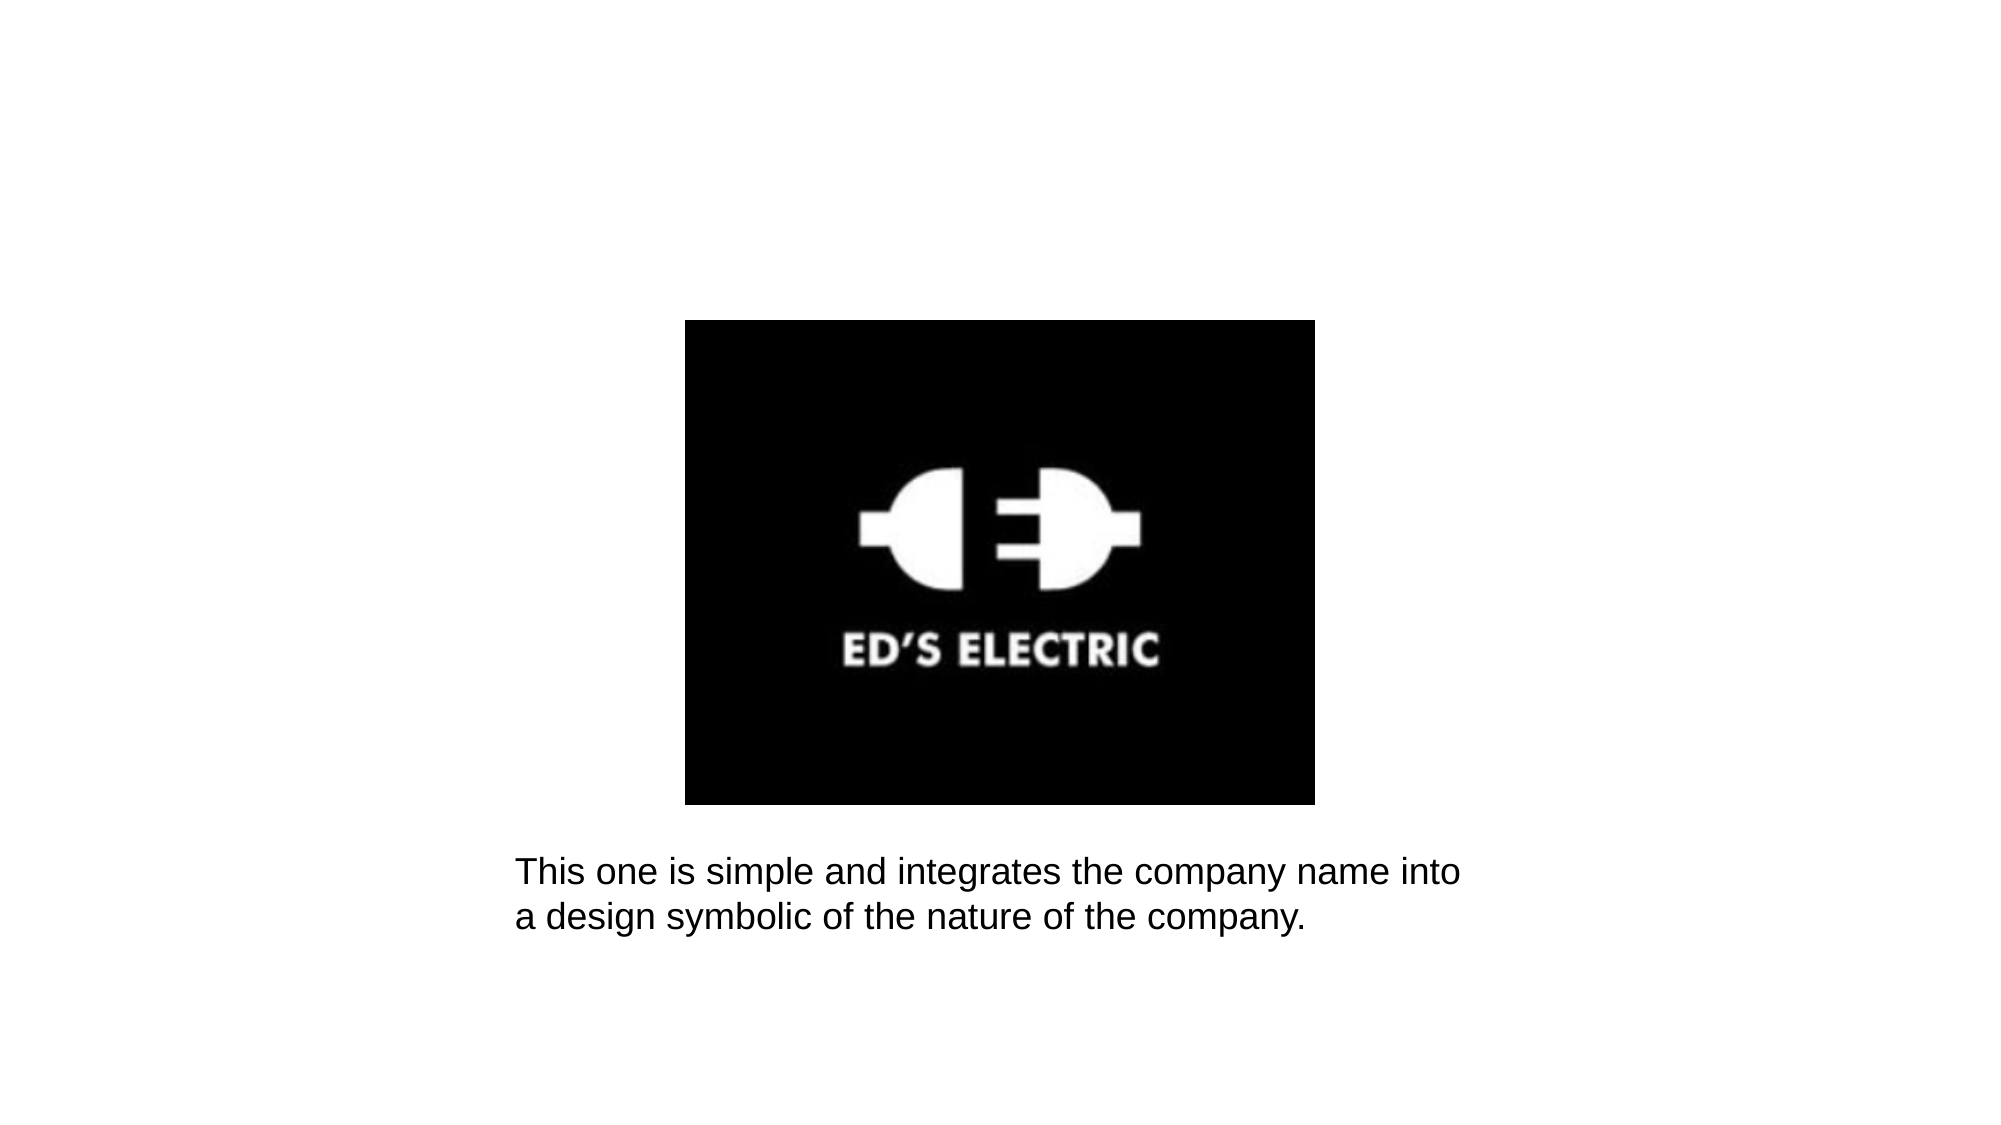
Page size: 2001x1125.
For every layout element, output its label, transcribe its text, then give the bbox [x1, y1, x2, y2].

picture [685, 320, 1315, 805]
text_box This one is simple and integrates the company name into a design symbolic of the nature of the company. [500, 840, 1500, 945]
